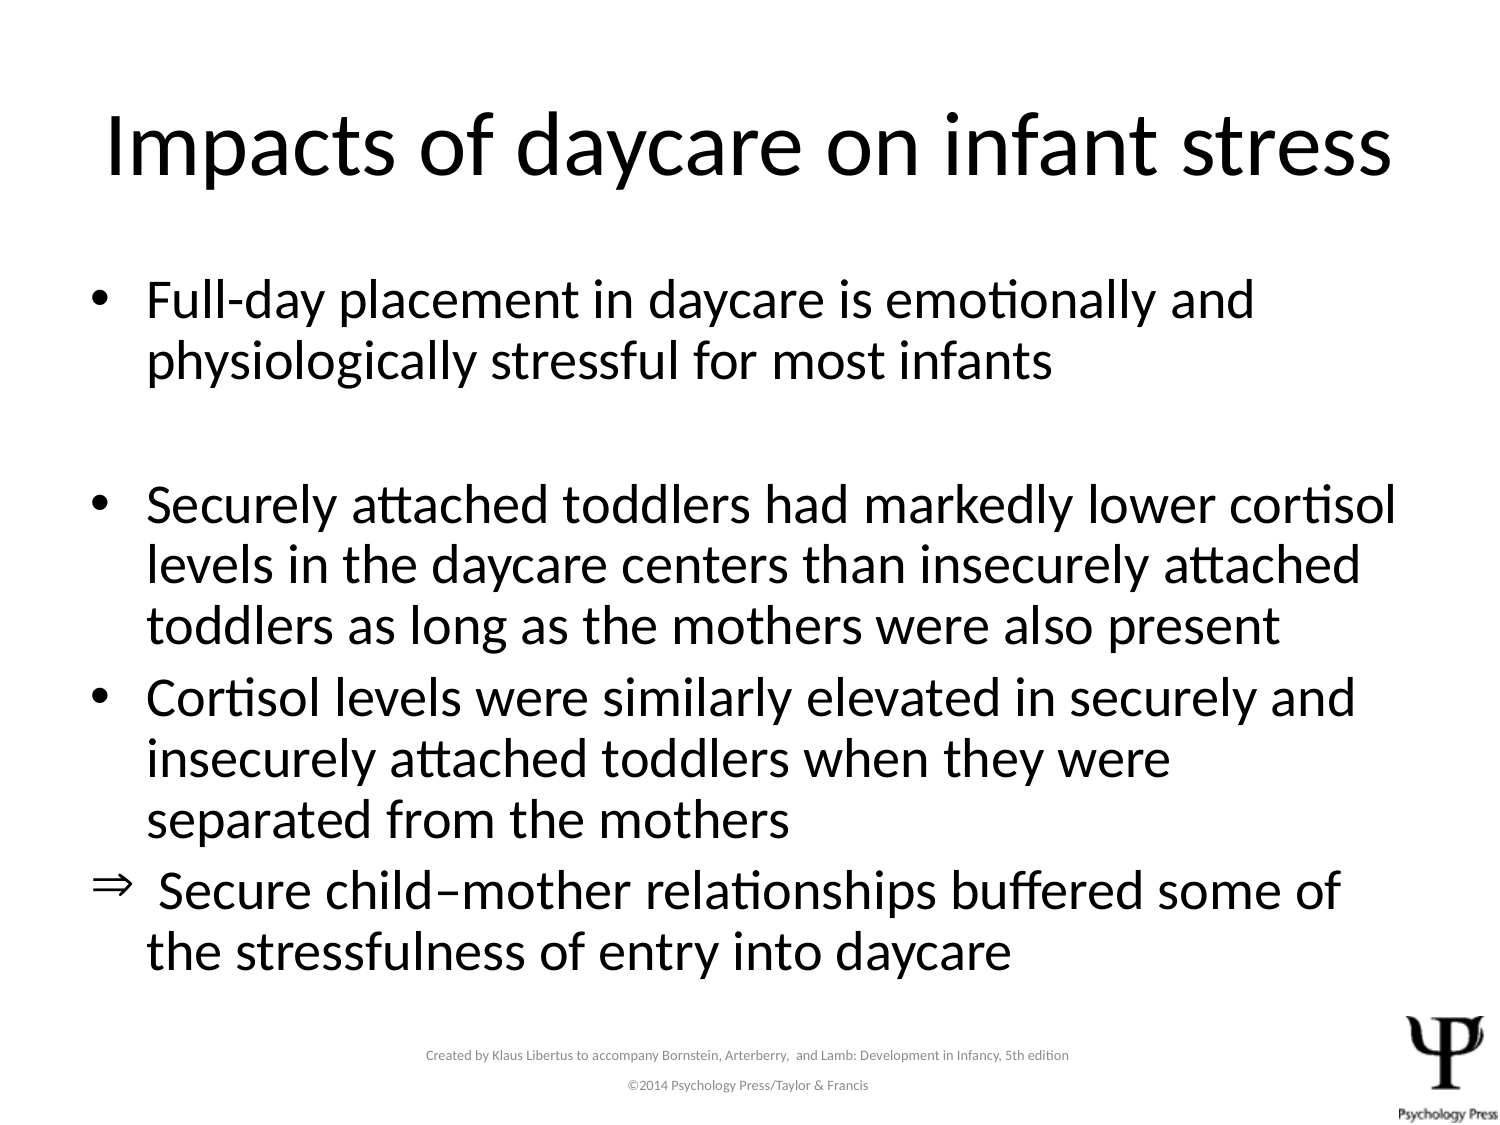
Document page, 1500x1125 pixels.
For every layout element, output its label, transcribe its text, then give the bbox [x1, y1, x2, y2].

footer Created by Klaus Libertus to accompany Bornstein, Arterberry, and Lamb: Development in Infancy, 5th edition ©2014 Psychology Press/Taylor & Francis [75, 1042, 1425, 1103]
picture [1399, 1016, 1498, 1123]
list Full-day placement in daycare is emotionally and physiologically stressful for most infants Securely attached toddlers had markedly lower cortisol levels in the daycare centers than insecurely attached toddlers as long as the mothers were also present Cortisol levels were similarly elevated in securely and insecurely attached toddlers when they were separated from the mothers Secure child–mother relationships buffered some of the stressfulness of entry into daycare [74, 262, 1426, 1006]
title Impacts of daycare on infant stress [74, 44, 1426, 233]
